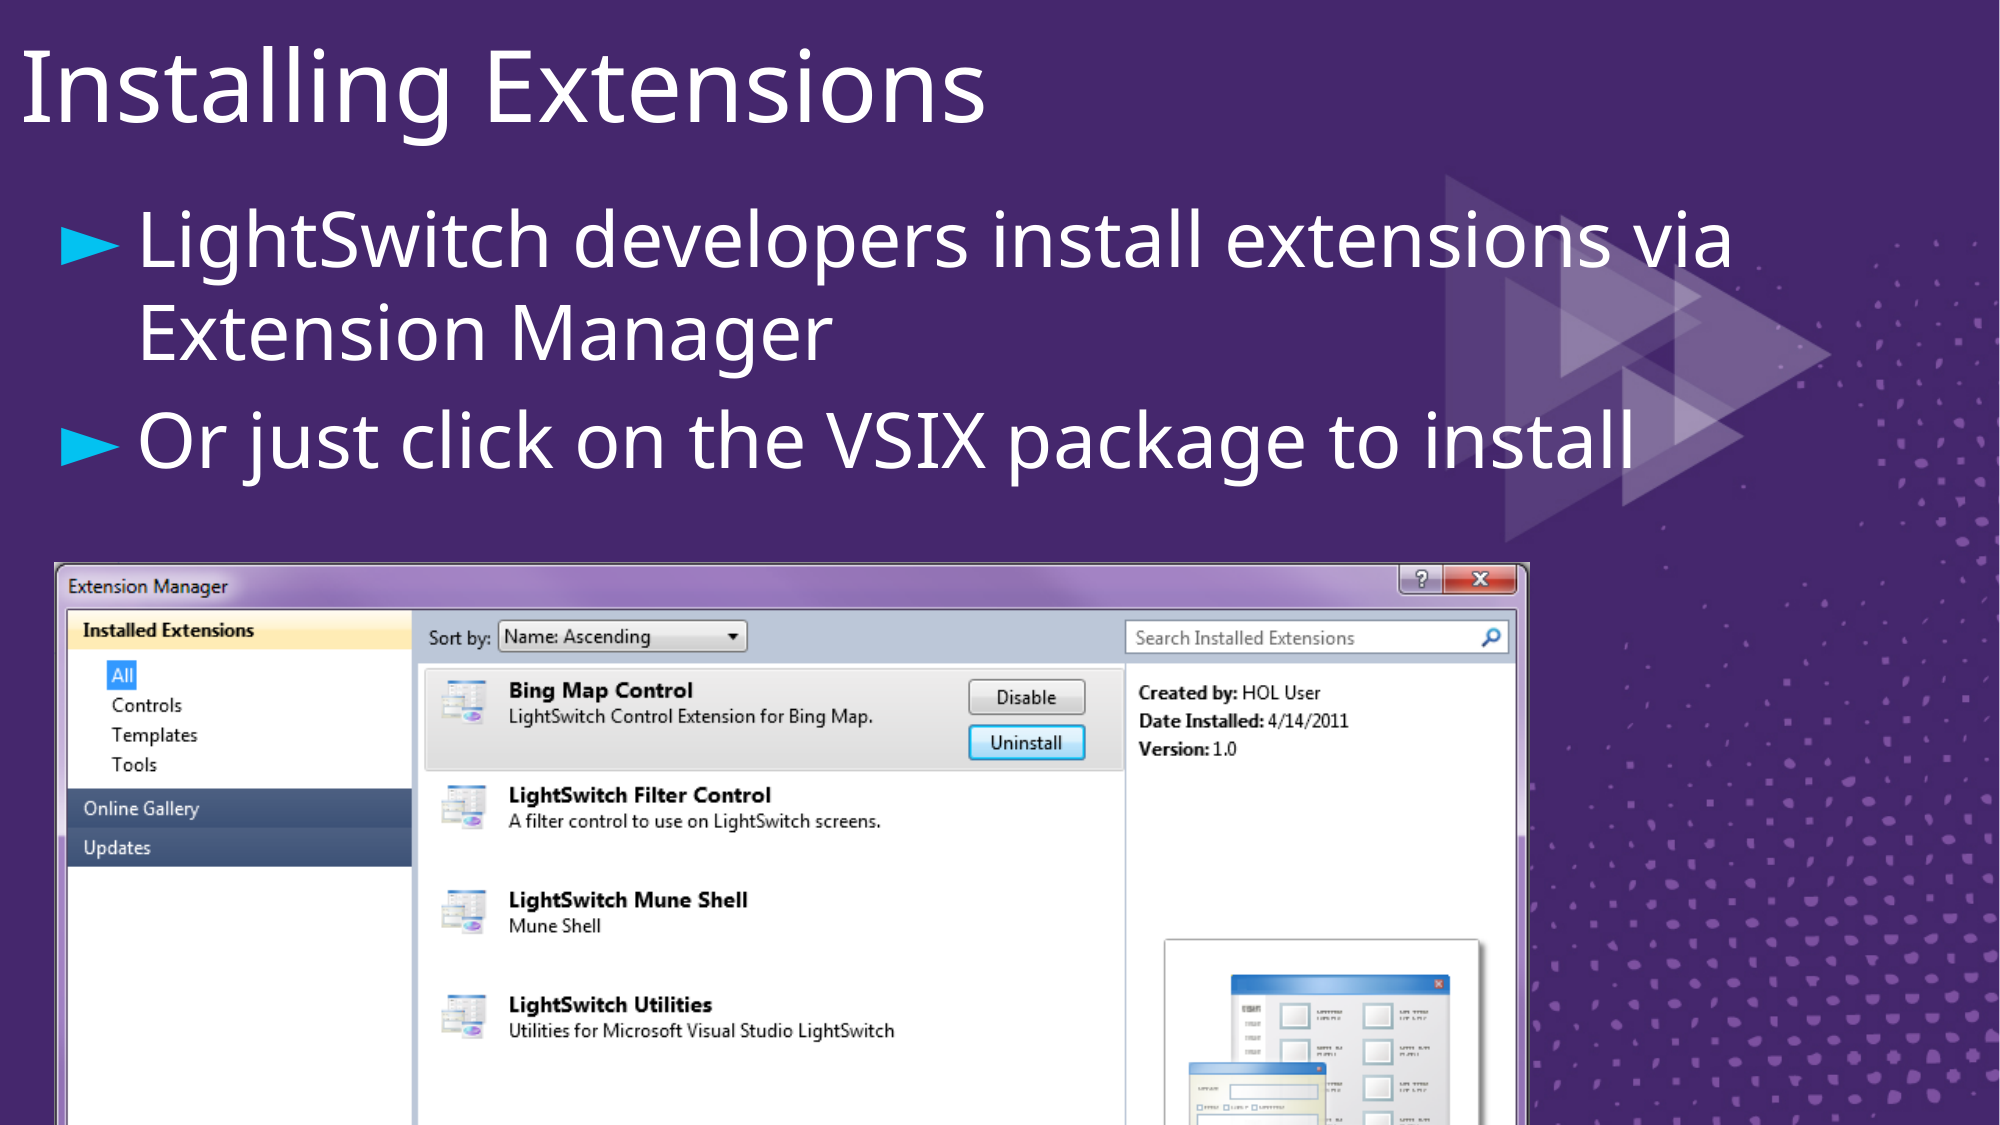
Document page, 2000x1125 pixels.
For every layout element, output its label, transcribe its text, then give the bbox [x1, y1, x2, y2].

title Installing Extensions [0, 0, 2000, 165]
picture [0, 165, 2000, 1125]
list LightSwitch developers install extensions via Extension Manager Or just click on the VSIX package to install [41, 180, 1975, 1030]
